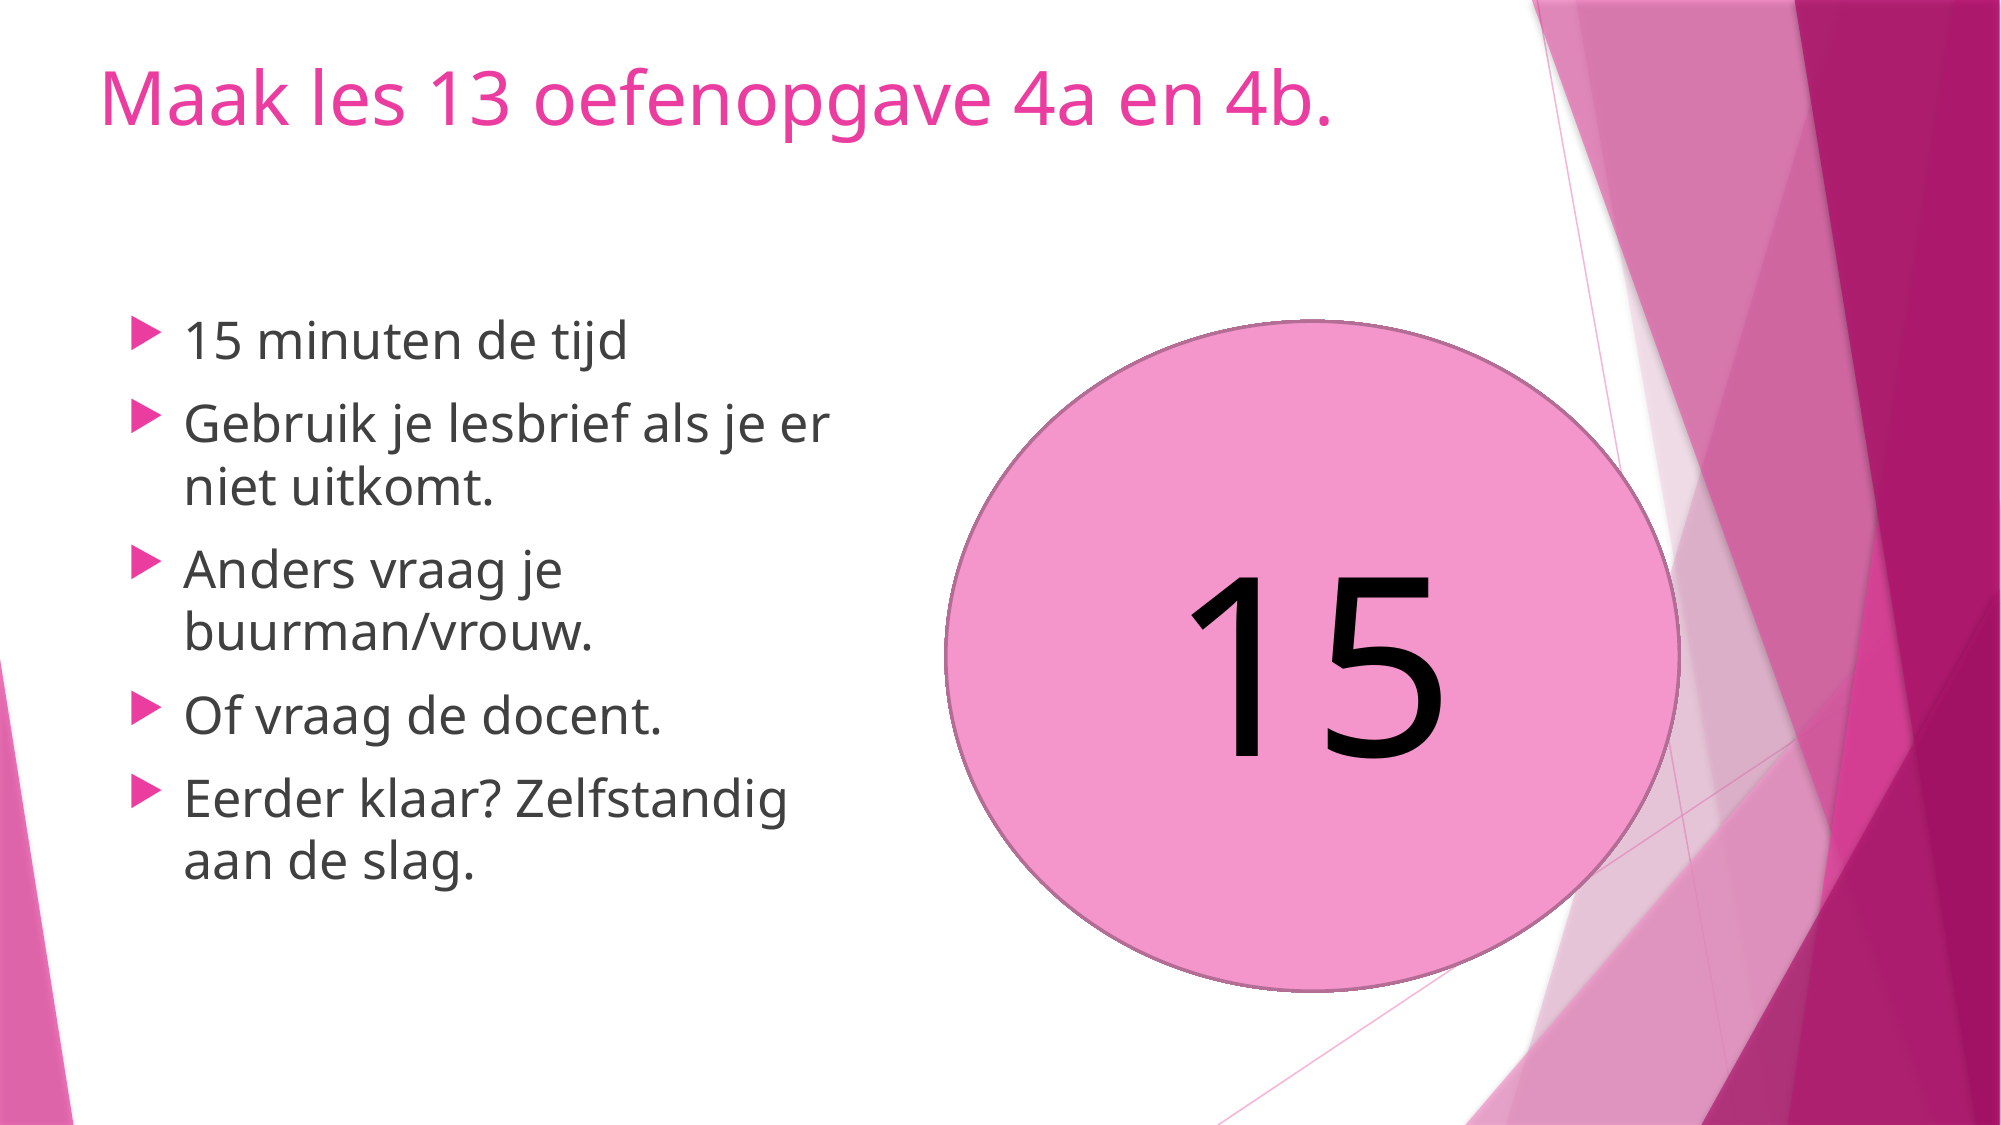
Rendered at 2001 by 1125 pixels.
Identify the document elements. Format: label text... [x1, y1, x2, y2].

list 15 minuten de tijd Gebruik je lesbrief als je er niet uitkomt. Anders vraag je buurman/vrouw. Of vraag de docent. Eerder klaar? Zelfstandig aan de slag. [112, 299, 896, 992]
title Maak les 13 oefenopgave 4a en 4b. [83, 42, 1494, 260]
text_box 15 [944, 319, 1681, 993]
